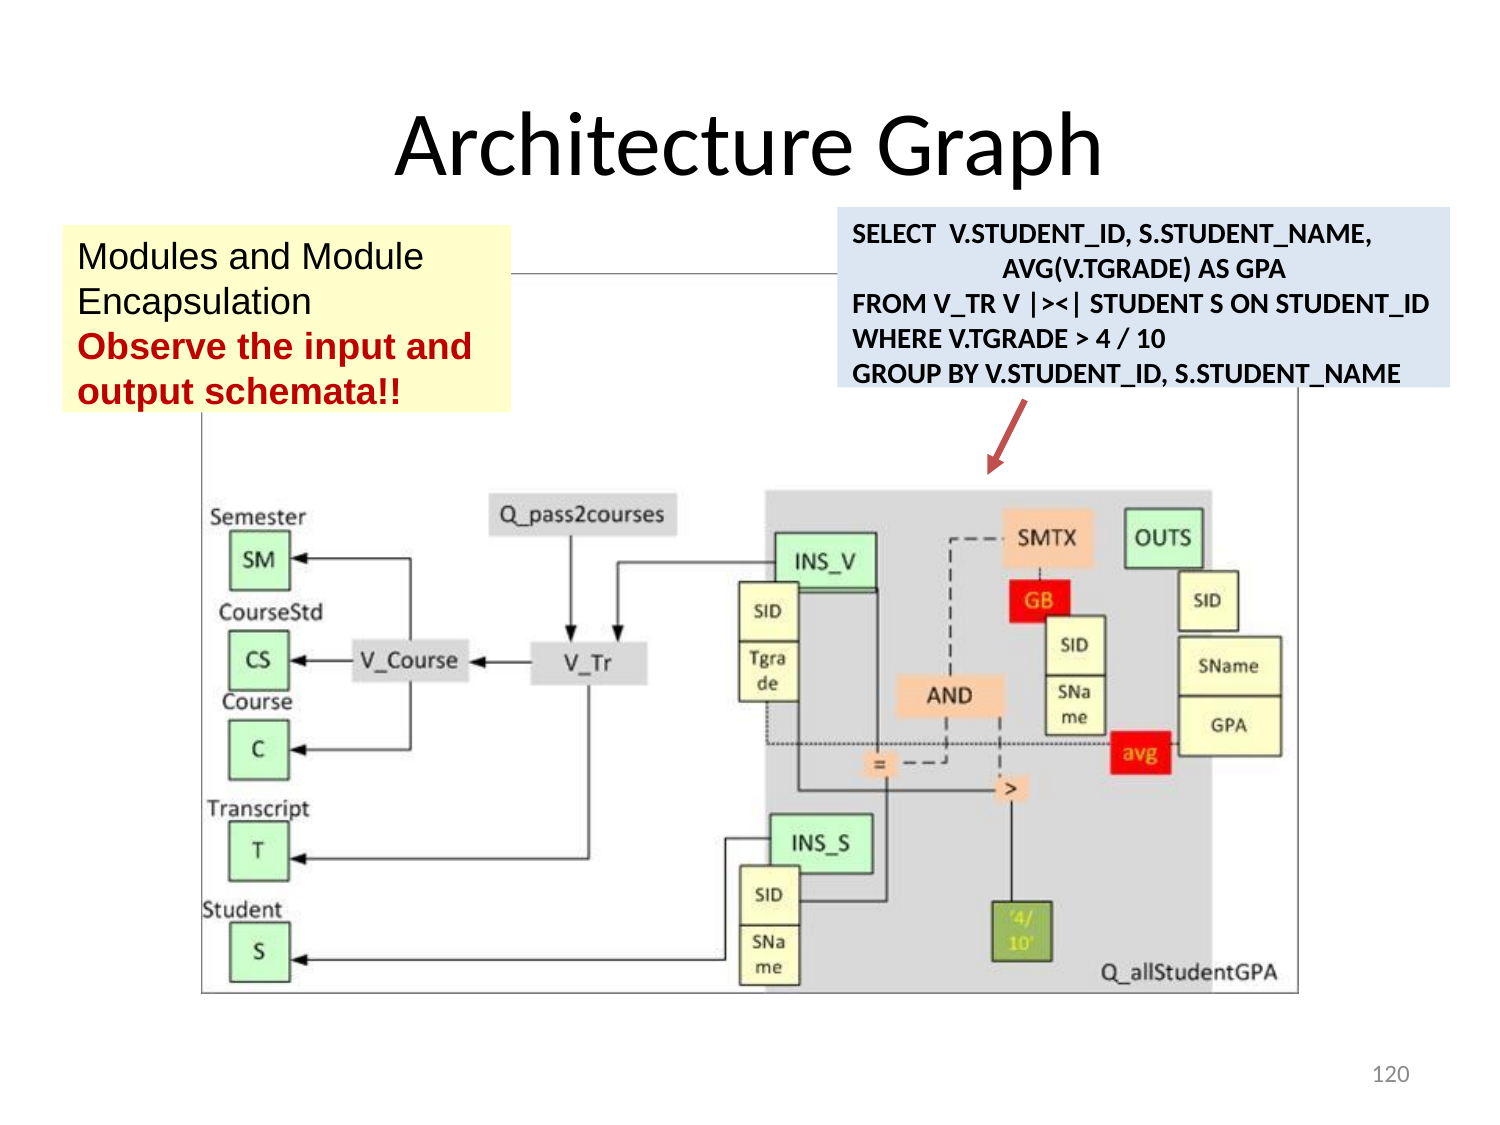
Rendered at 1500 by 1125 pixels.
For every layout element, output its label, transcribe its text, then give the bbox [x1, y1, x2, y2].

text_box Modules and Module Encapsulation Observe the input and output schemata!! [62, 224, 512, 413]
slide_number 120 [1074, 1042, 1425, 1103]
title Architecture Graph [75, 45, 1425, 233]
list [201, 273, 1299, 995]
text_box SELECT V.STUDENT_ID, S.STUDENT_NAME, AVG(V.TGRADE) AS GPA FROM V_TR V |><| STUDENT S ON STUDENT_ID WHERE V.TGRADE > 4 / 10 GROUP BY V.STUDENT_ID, S.STUDENT_NAME [837, 206, 1450, 388]
